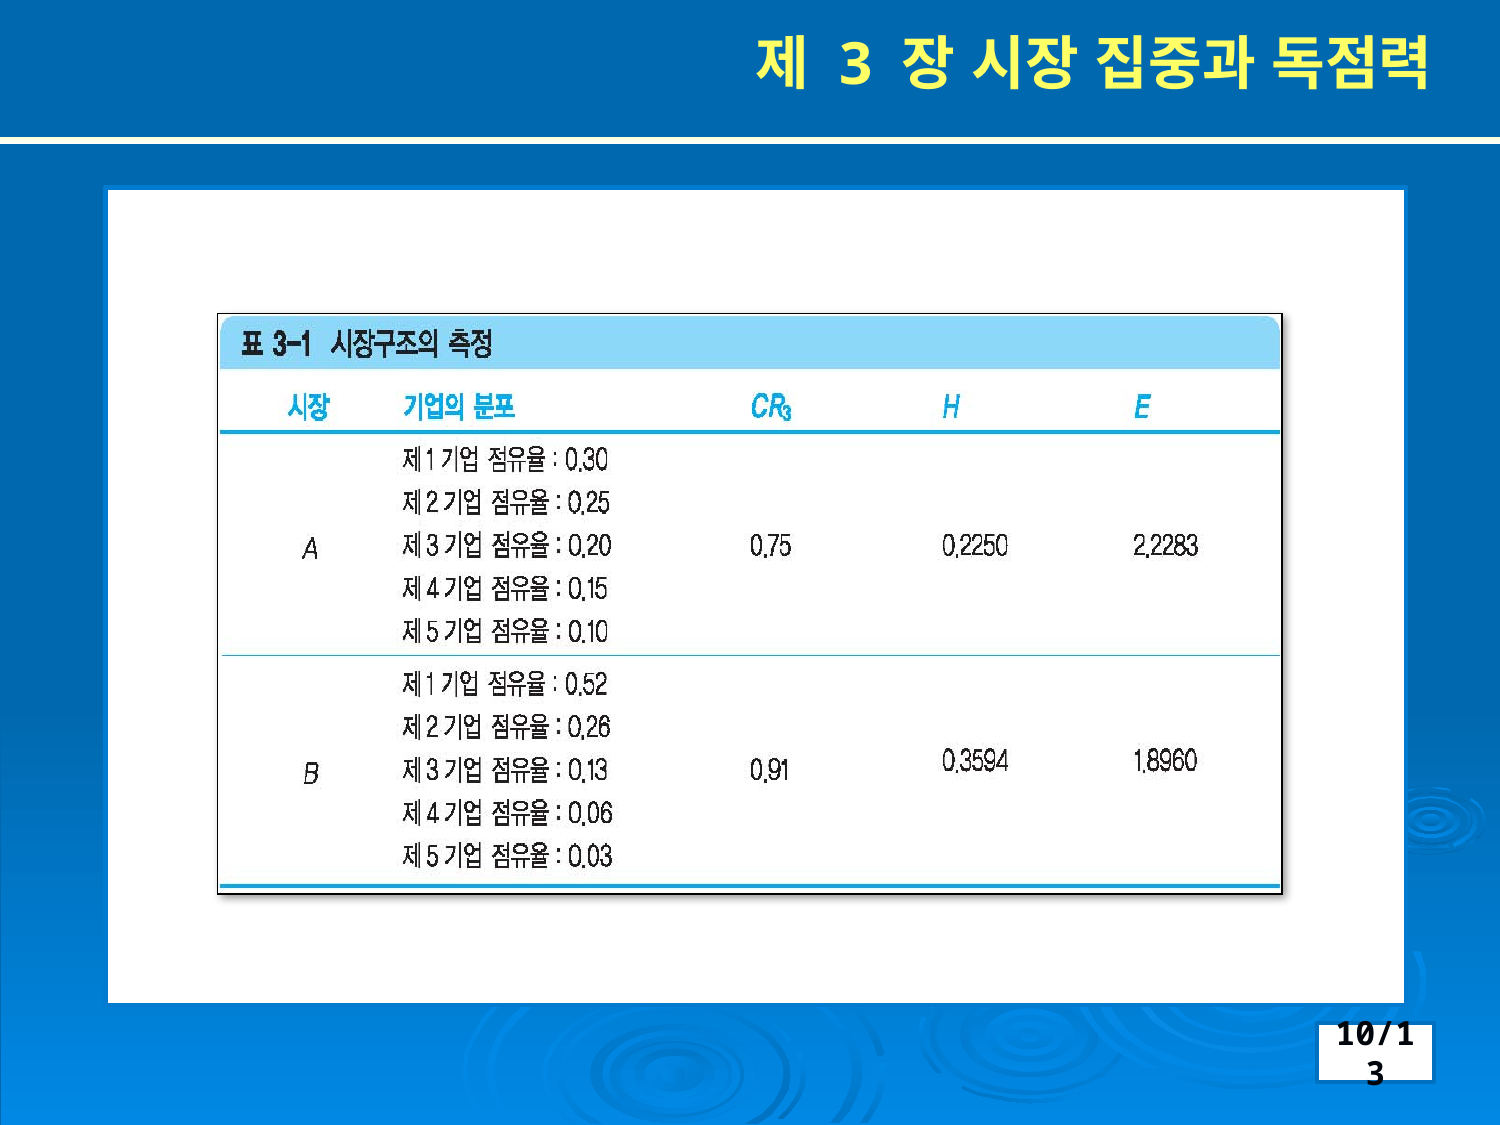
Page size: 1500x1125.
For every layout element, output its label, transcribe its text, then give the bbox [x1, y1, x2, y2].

text_box [0, 137, 1500, 144]
picture [218, 314, 1282, 894]
text_box [103, 185, 1408, 1007]
text_box 제 3 장 시장 집중과 독점력 [702, 19, 1447, 104]
text_box 10/13 [1315, 1021, 1436, 1084]
